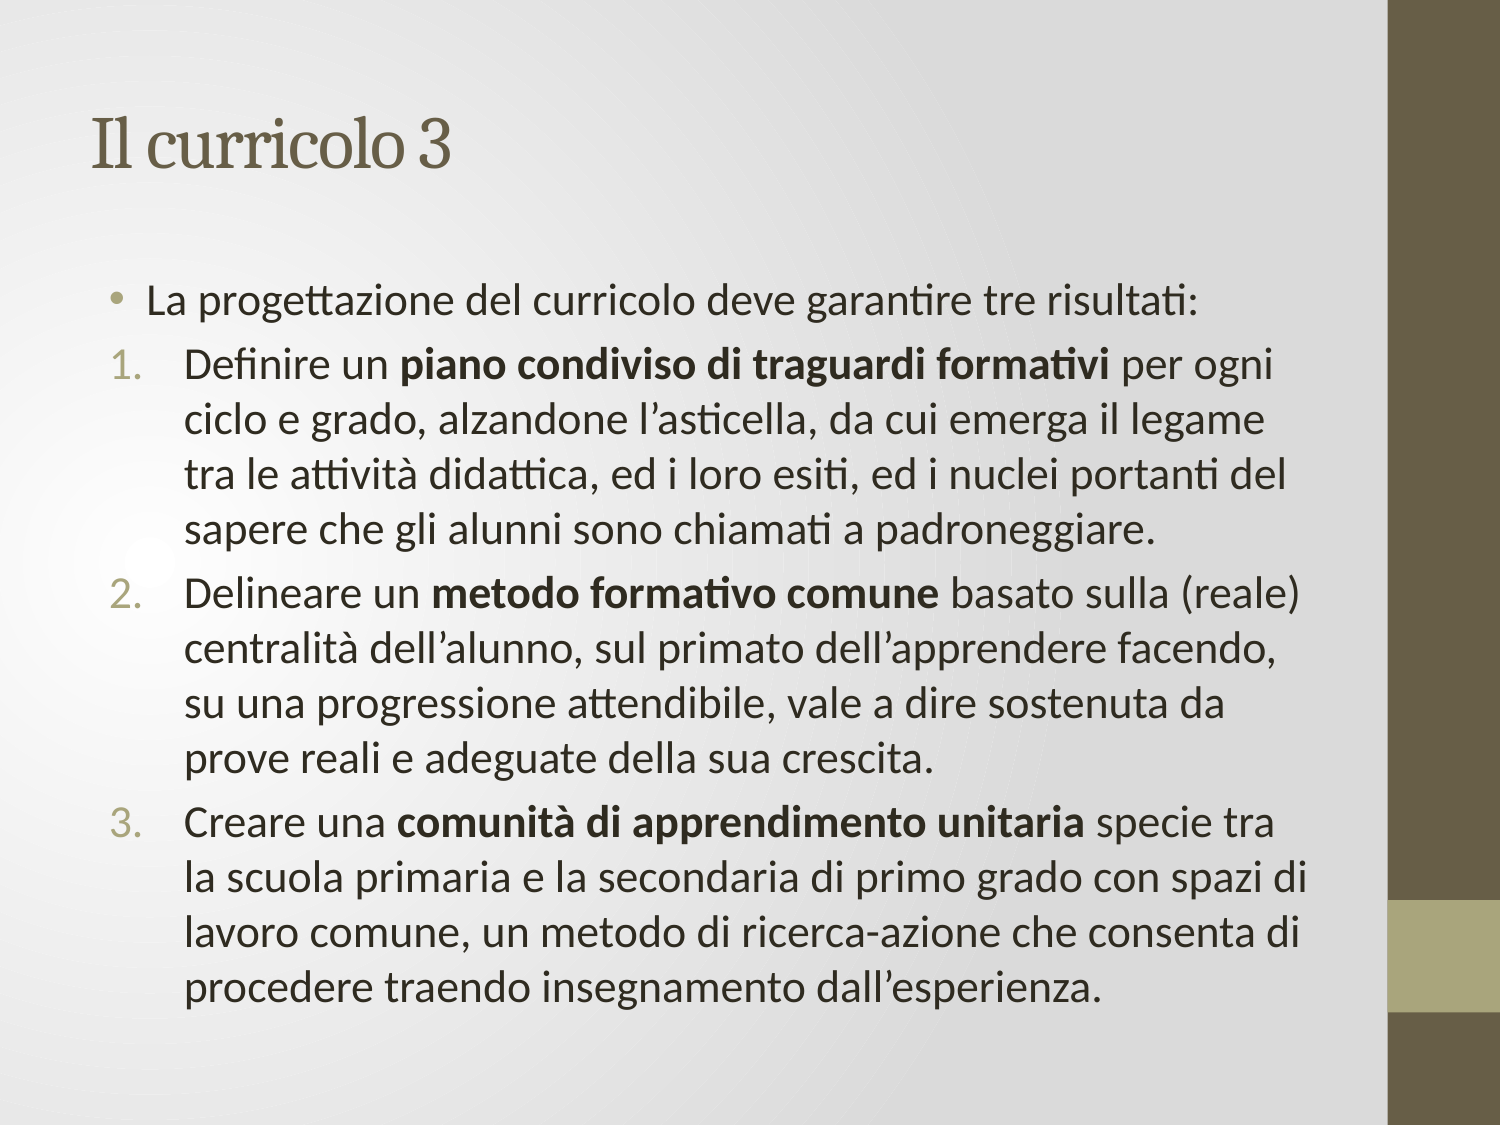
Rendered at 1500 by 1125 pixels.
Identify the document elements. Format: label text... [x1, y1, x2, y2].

list La progettazione del curricolo deve garantire tre risultati: Definire un piano condiviso di traguardi formativi per ogni ciclo e grado, alzandone l’asticella, da cui emerga il legame tra le attività didattica, ed i loro esiti, ed i nuclei portanti del sapere che gli alunni sono chiamati a padroneggiare. Delineare un metodo formativo comune basato sulla (reale) centralità dell’alunno, sul primato dell’apprendere facendo, su una progressione attendibile, vale a dire sostenuta da prove reali e adeguate della sua crescita. Creare una comunità di apprendimento unitaria specie tra la scuola primaria e la secondaria di primo grado con spazi di lavoro comune, un metodo di ricerca-azione che consenta di procedere traendo insegnamento dall’esperienza. [75, 262, 1325, 1050]
title Il curricolo 3 [75, 45, 1325, 233]
